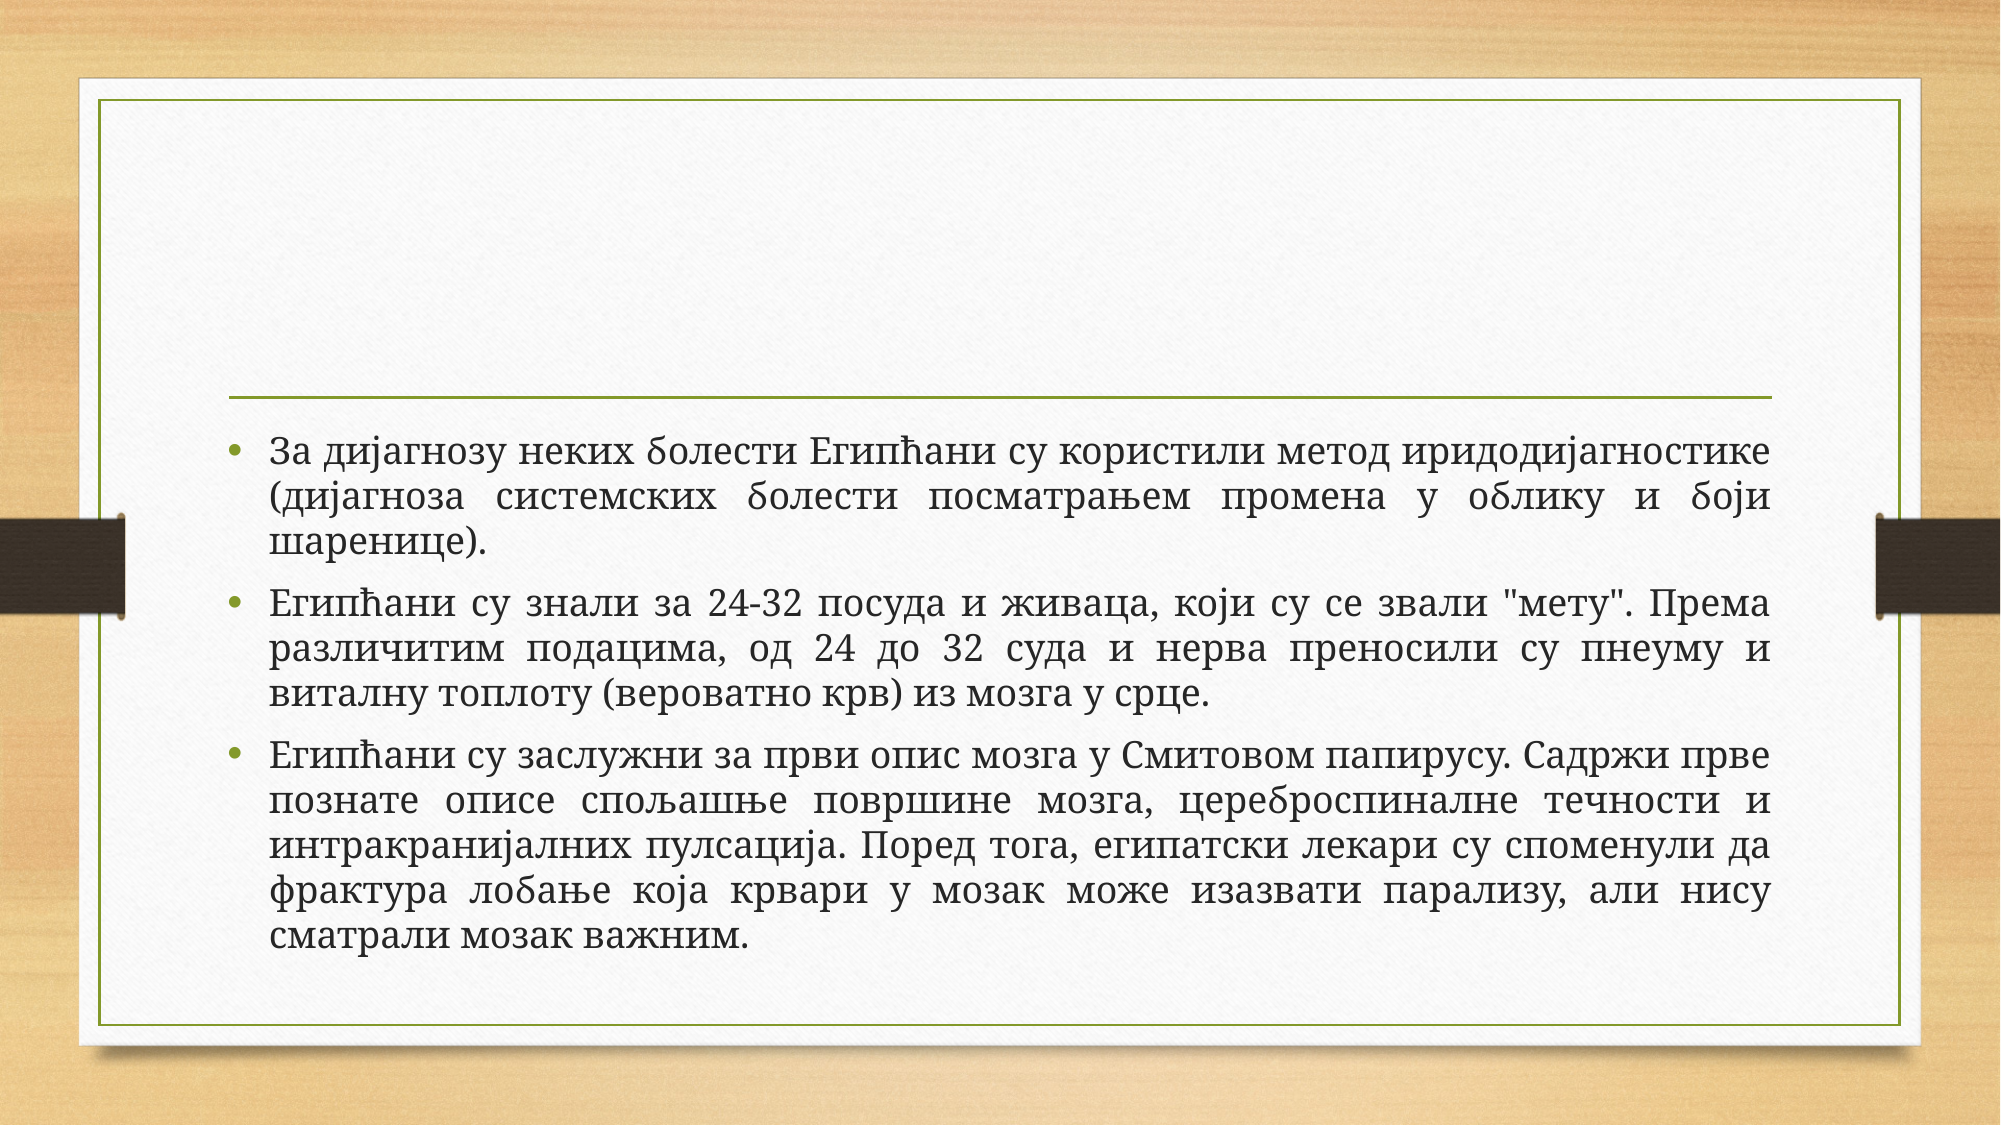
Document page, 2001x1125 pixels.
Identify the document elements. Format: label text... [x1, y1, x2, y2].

picture [0, 0, 2001, 1125]
list За дијагнозу неких болести Египћани су користили метод иридодијагностике (дијагноза системских болести посматрањем промена у облику и боји шаренице). Египћани су знали за 24-32 посуда и живаца, који су се звали "мету". Према различитим подацима, од 24 до 32 суда и нерва преносили су пнеуму и виталну топлоту (вероватно крв) из мозга у срце. Египћани су заслужни за први опис мозга у Смитовом папирусу. Садржи прве познате описе спољашње површине мозга, цереброспиналне течности и интракранијалних пулсација. Поред тога, египатски лекари су споменули да фрактура лобање која крвари у мозак може изазвати парализу, али нису сматрали мозак важним. [212, 419, 1788, 964]
